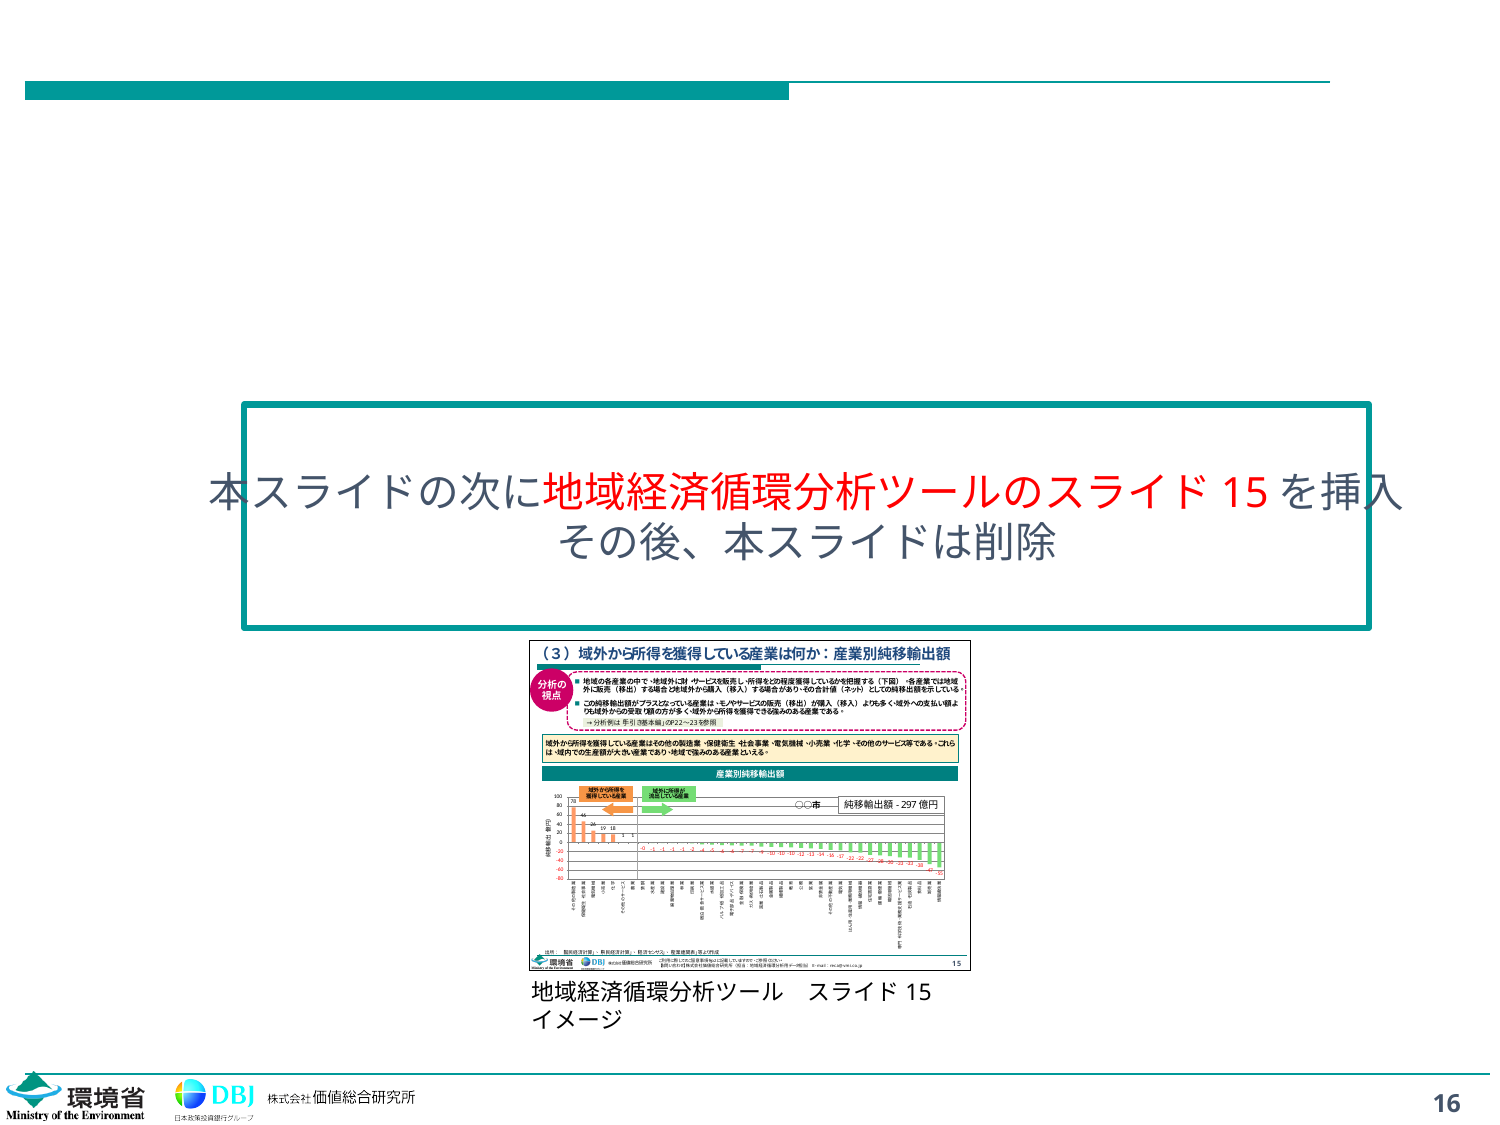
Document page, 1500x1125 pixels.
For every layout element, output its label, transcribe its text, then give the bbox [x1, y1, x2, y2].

slide_number 16 [1393, 1079, 1500, 1122]
text_box 本スライドの次に地域経済循環分析ツールのスライド15を挿入 その後、本スライドは削除 [244, 404, 1369, 628]
text_box 地域経済循環分析ツール スライド15 イメージ [517, 970, 983, 1041]
picture [2, 1071, 148, 1125]
picture [529, 640, 971, 971]
picture [171, 1075, 419, 1125]
